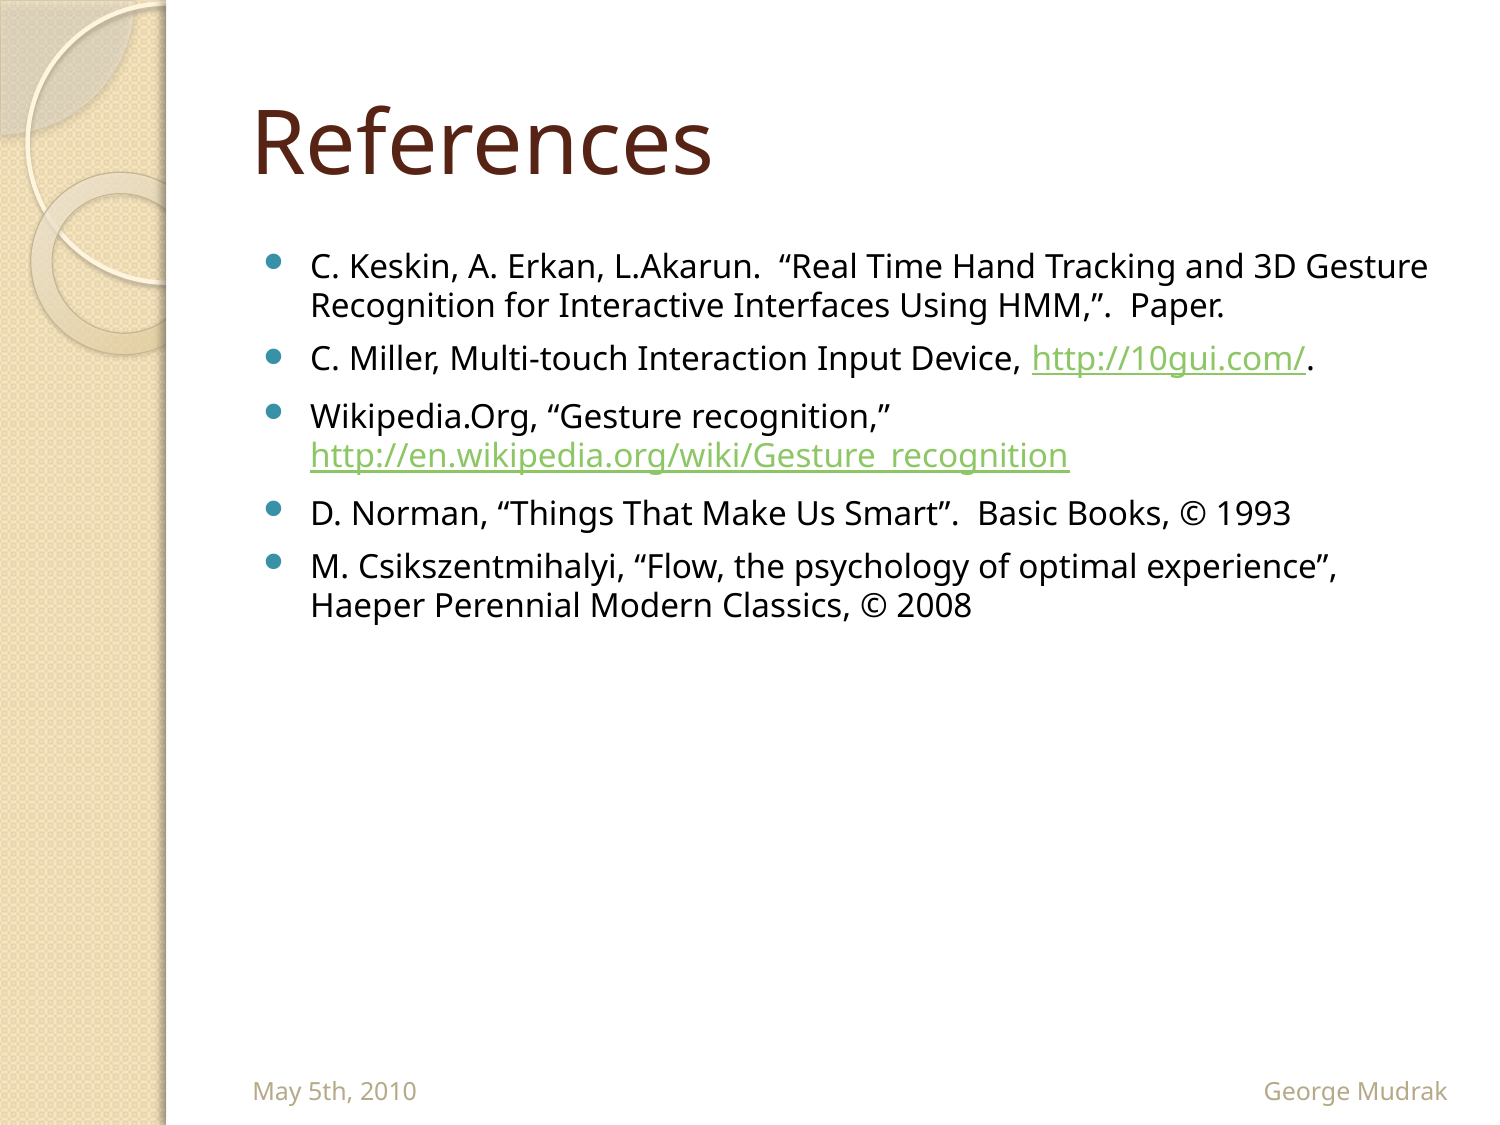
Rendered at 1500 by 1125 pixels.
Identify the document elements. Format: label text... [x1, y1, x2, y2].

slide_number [237, 1034, 938, 1113]
title References [235, 45, 1466, 233]
list C. Keskin, A. Erkan, L.Akarun. “Real Time Hand Tracking and 3D Gesture Recognition for Interactive Interfaces Using HMM,”. Paper. C. Miller, Multi-touch Interaction Input Device, http://10gui.com/. Wikipedia.Org, “Gesture recognition,” http://en.wikipedia.org/wiki/Gesture_recognition D. Norman, “Things That Make Us Smart”. Basic Books, © 1993 M. Csikszentmihalyi, “Flow, the psychology of optimal experience”, Haeper Perennial Modern Classics, © 2008 [235, 237, 1466, 1025]
footer George Mudrak [938, 1034, 1463, 1113]
